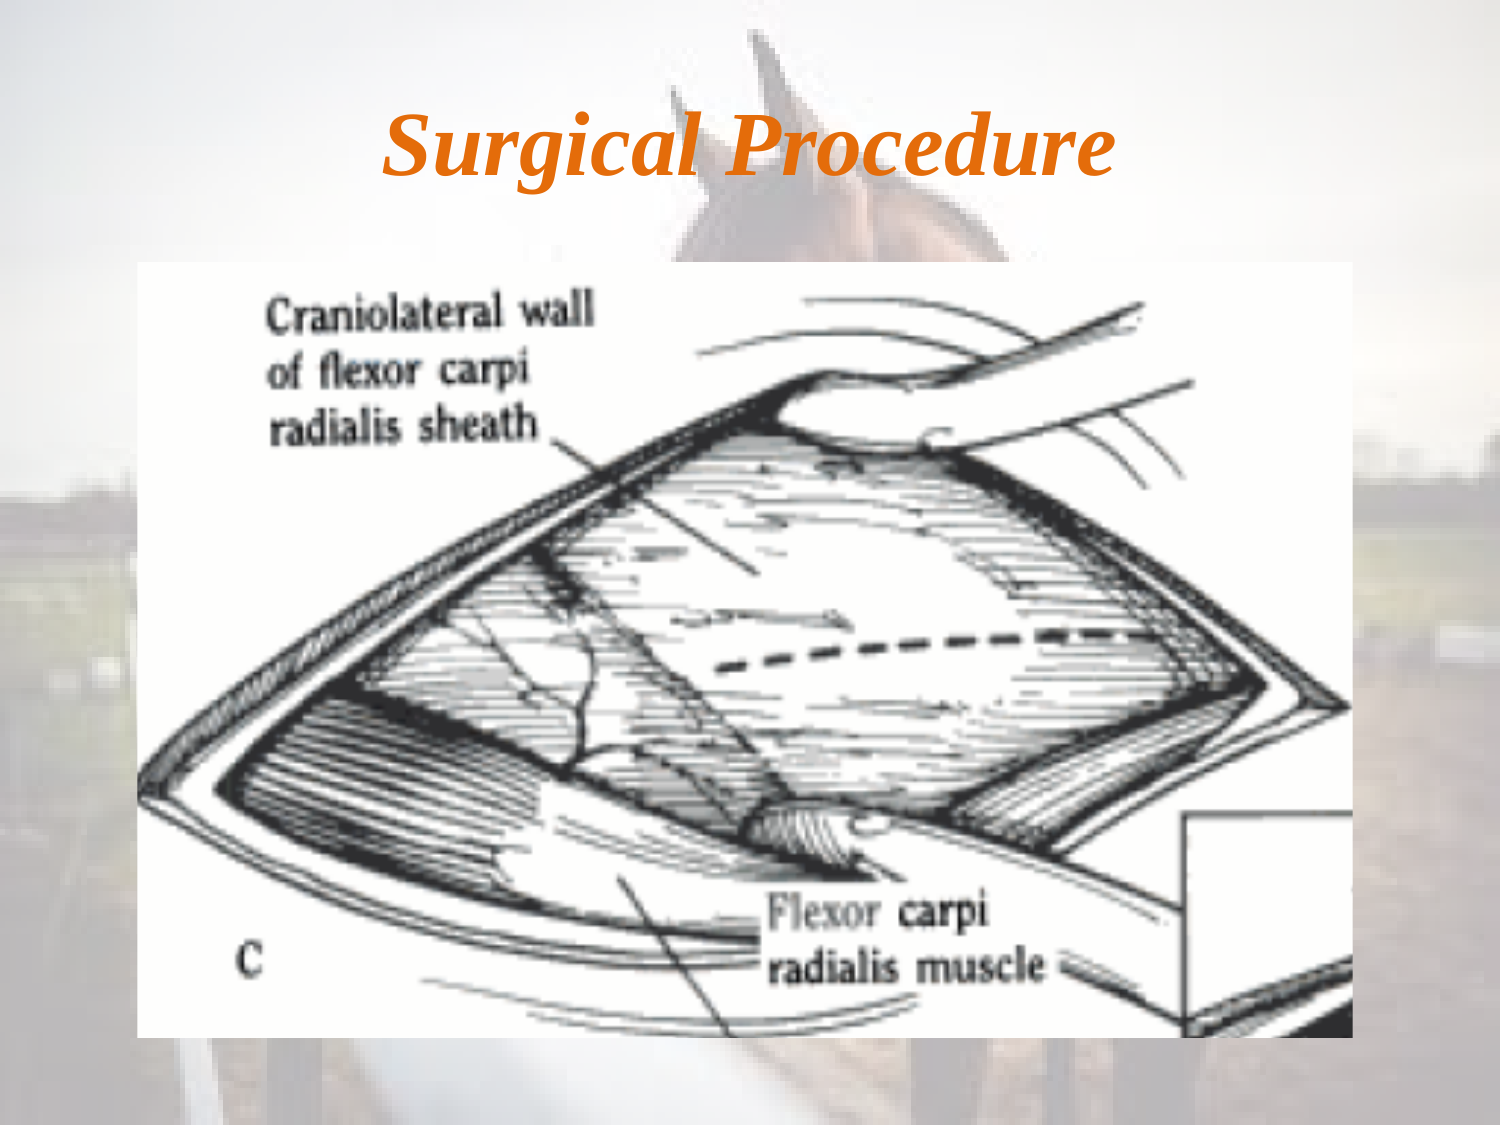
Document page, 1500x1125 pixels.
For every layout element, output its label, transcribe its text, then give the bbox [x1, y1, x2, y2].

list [137, 262, 1353, 1038]
title Surgical Procedure [75, 45, 1425, 233]
